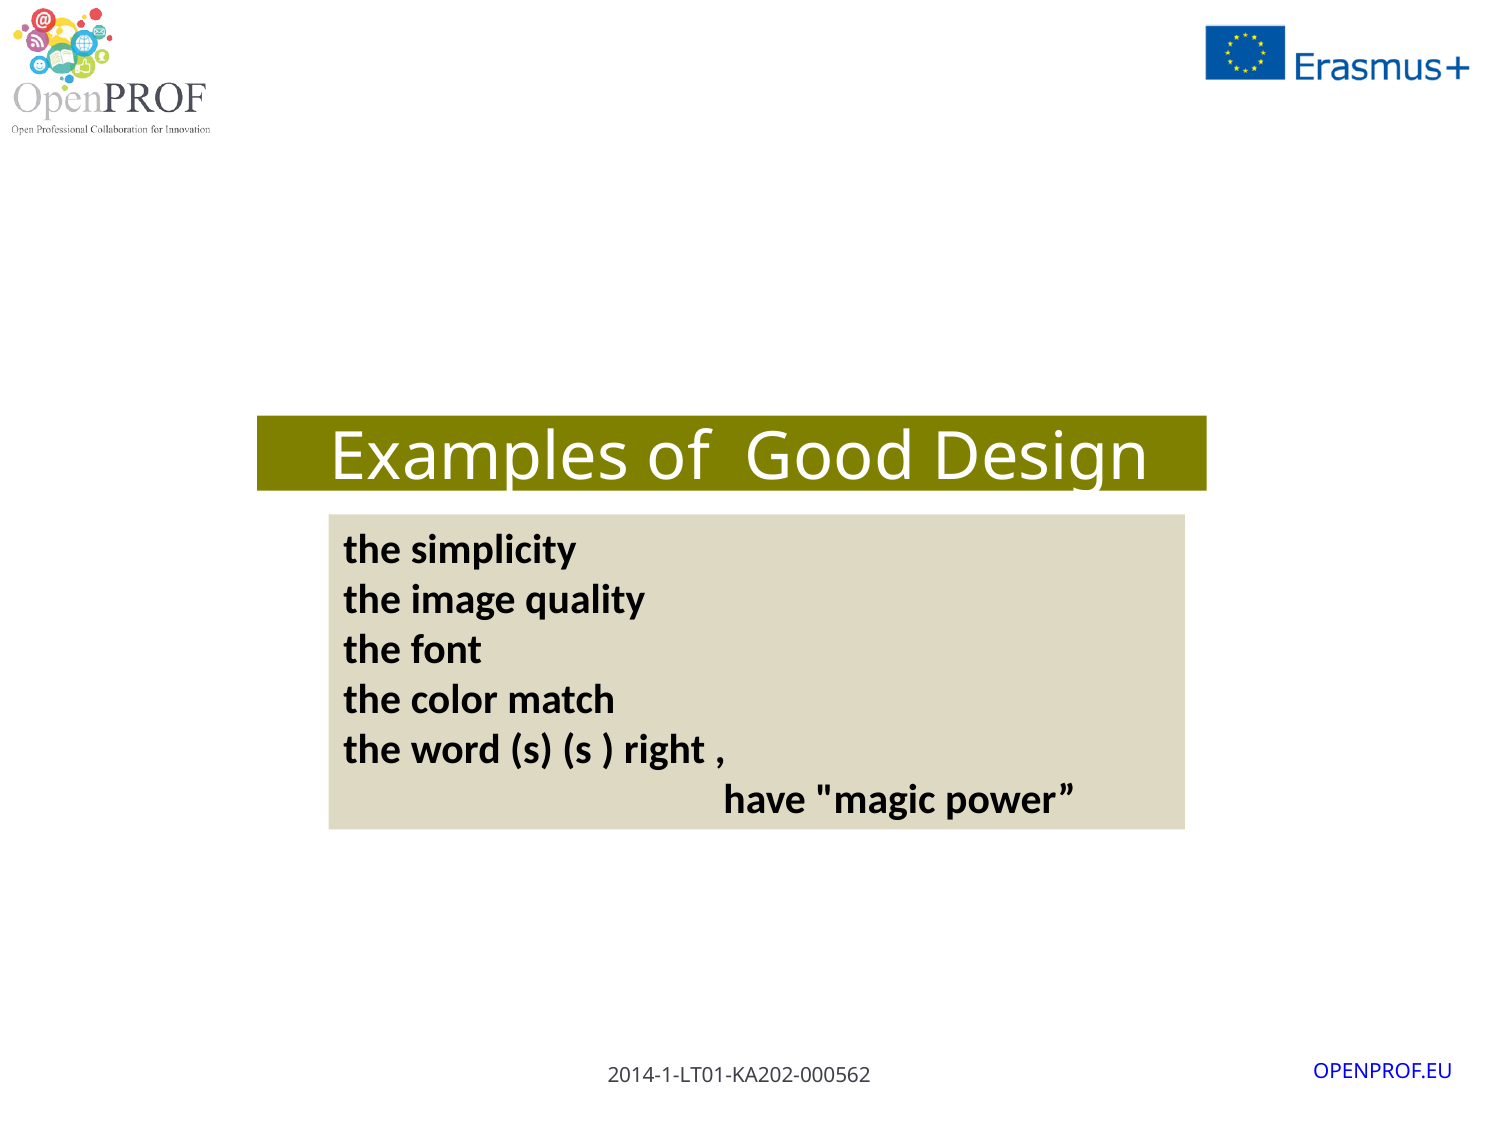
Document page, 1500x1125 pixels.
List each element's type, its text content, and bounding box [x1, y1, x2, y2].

picture [0, 0, 212, 143]
text_box the simplicity the image quality the font the color match the word (s) (s ) right , have "magic power” [328, 514, 1185, 830]
picture [1202, 24, 1471, 84]
title Examples of Good Design [257, 415, 1207, 491]
